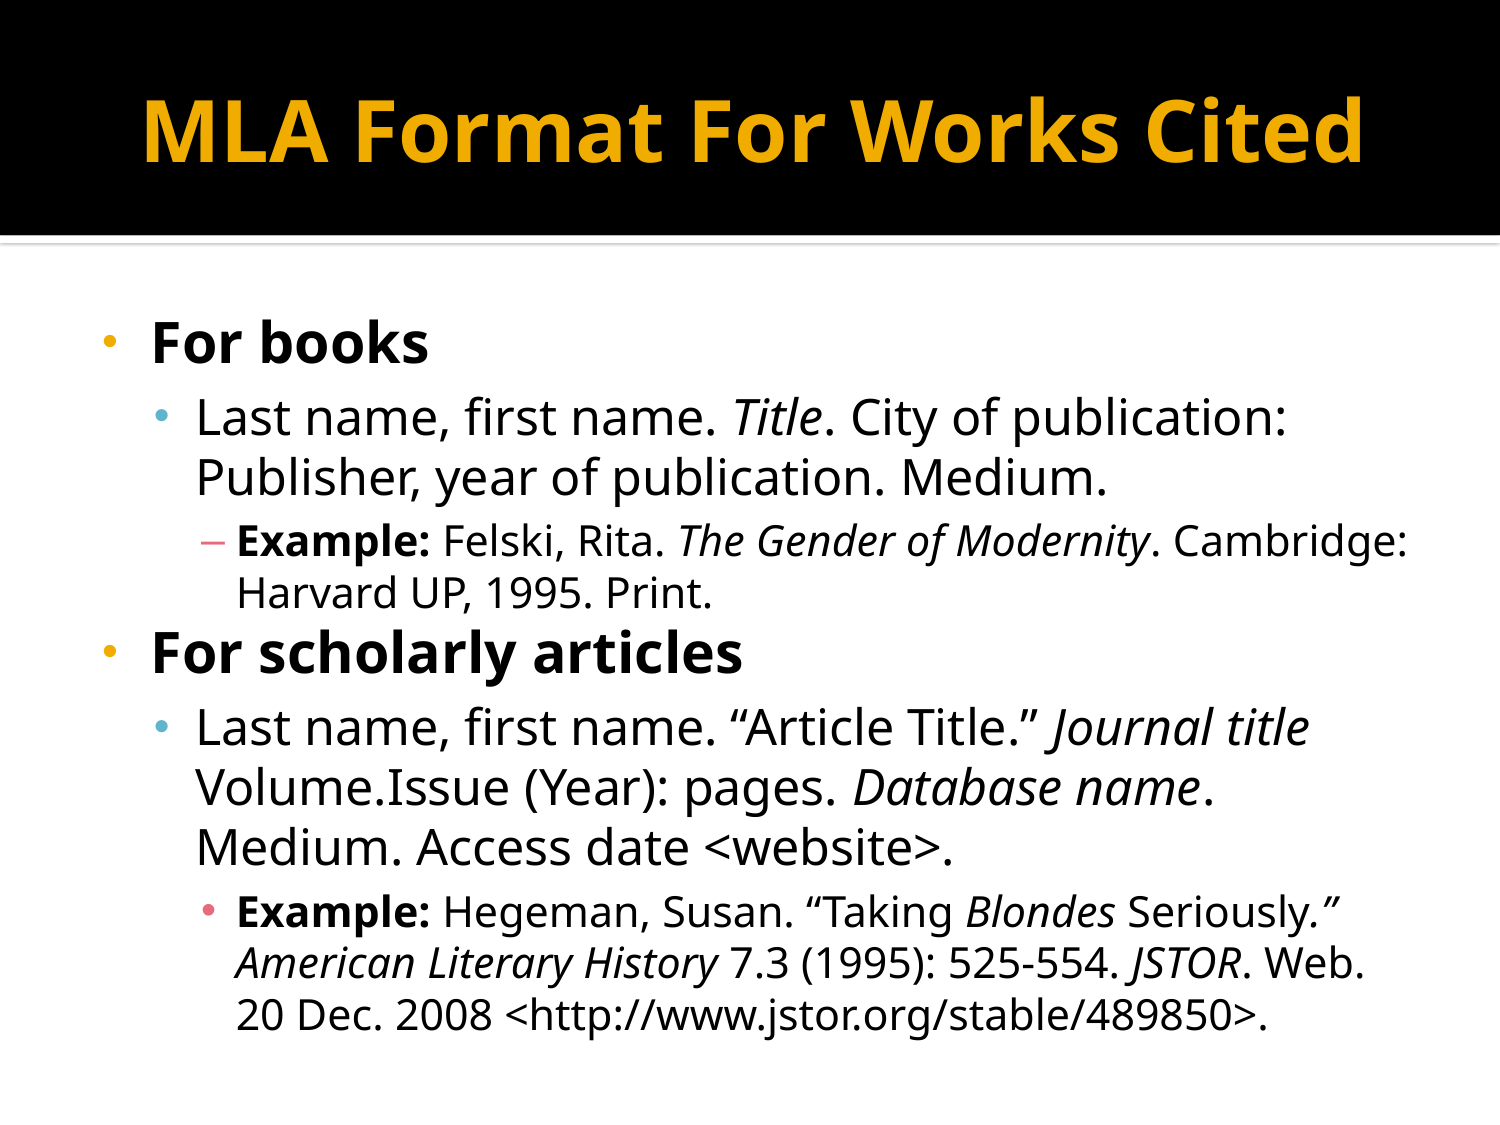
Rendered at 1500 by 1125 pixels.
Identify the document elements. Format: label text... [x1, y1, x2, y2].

title MLA Format For Works Cited [75, 25, 1425, 231]
list For books Last name, first name. Title. City of publication: Publisher, year of publication. Medium. Example: Felski, Rita. The Gender of Modernity. Cambridge: Harvard UP, 1995. Print. For scholarly articles Last name, first name. “Article Title.” Journal title Volume.Issue (Year): pages. Database name. Medium. Access date <website>. Example: Hegeman, Susan. “Taking Blondes Seriously.” American Literary History 7.3 (1995): 525-554. JSTOR. Web. 20 Dec. 2008 <http://www.jstor.org/stable/489850>. [75, 291, 1425, 1050]
